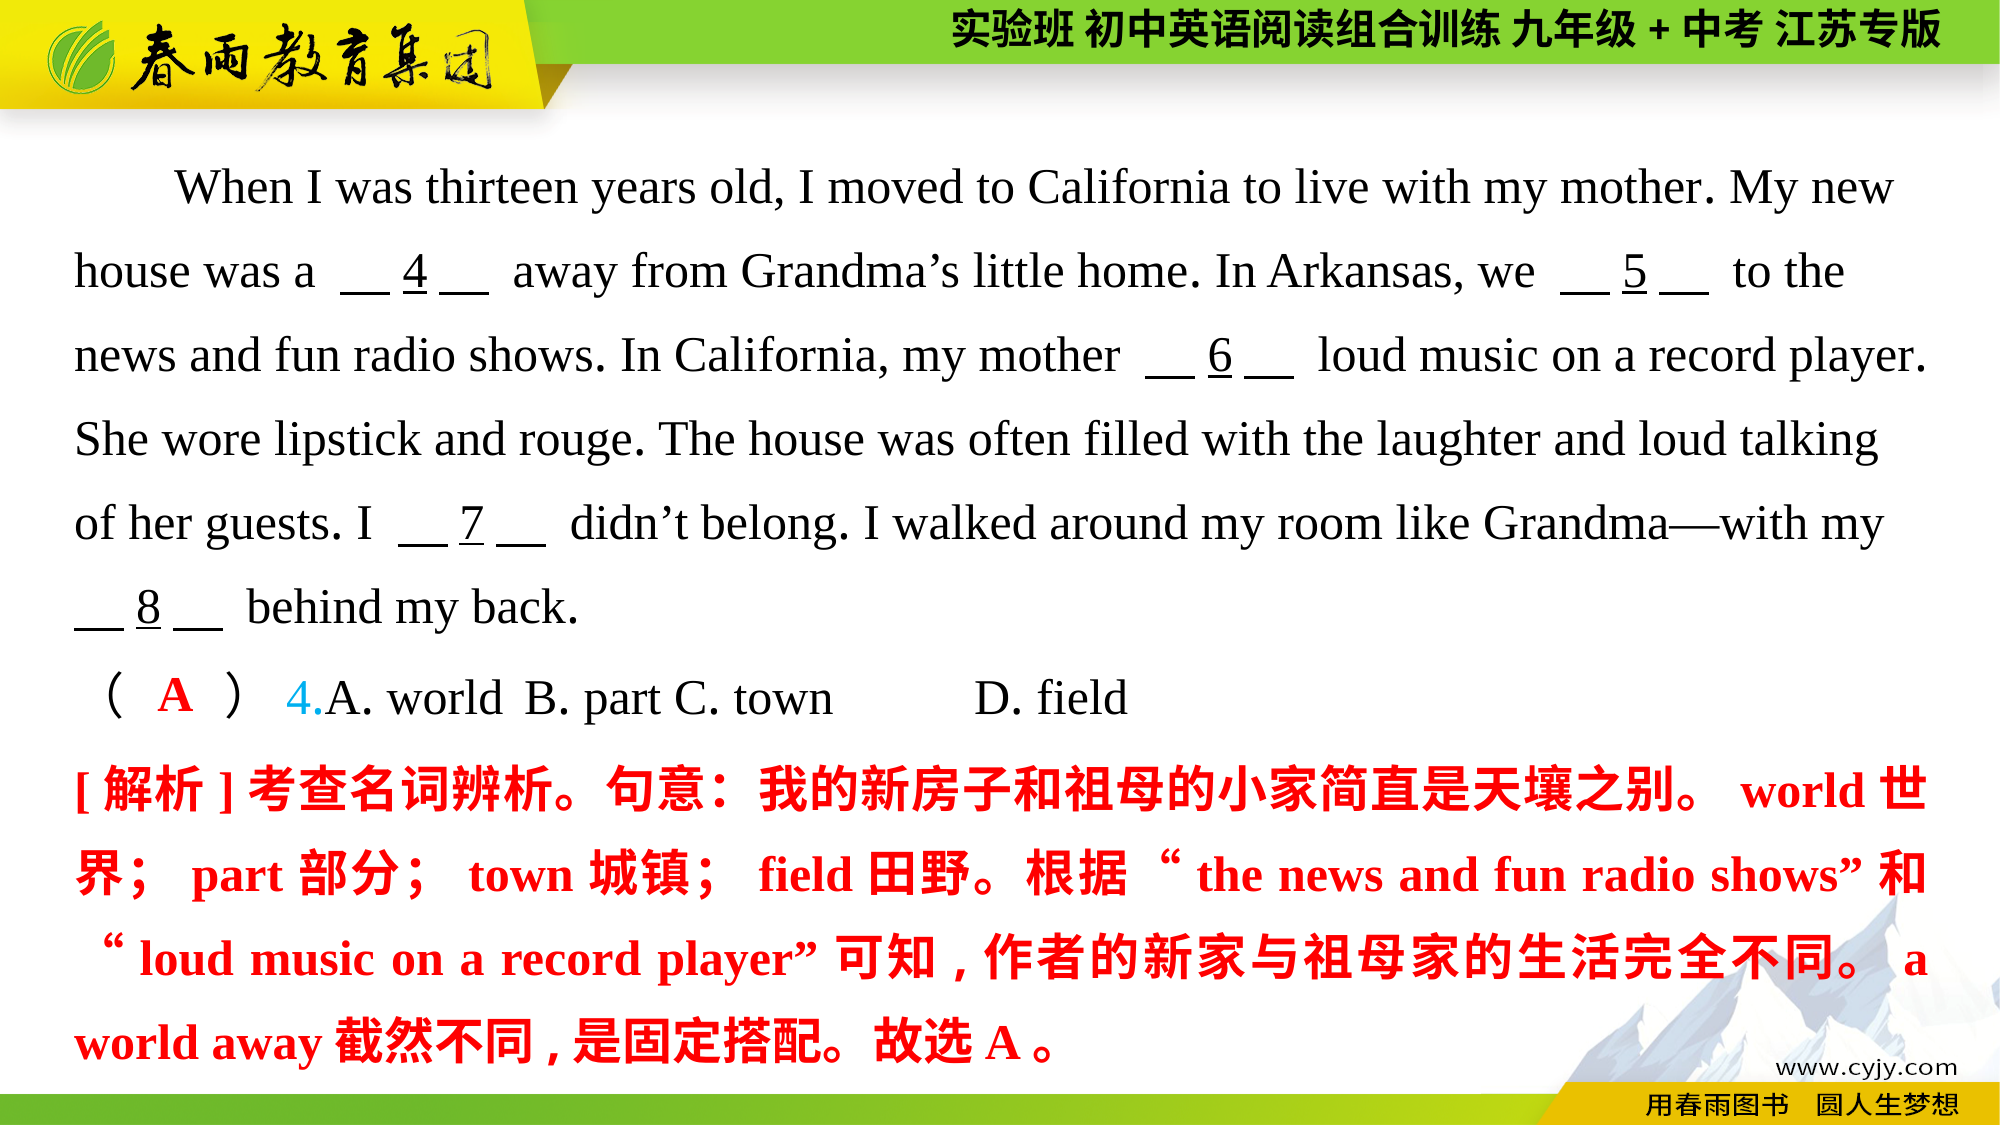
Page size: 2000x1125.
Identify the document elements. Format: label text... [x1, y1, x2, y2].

list When I was thirteen years old, I moved to California to live with my mother. My new house was a 4 away from Grandma’s little home. In Arkansas, we 5 to the news and fun radio shows. In California, my mother 6 loud music on a record player. She wore lipstick and rouge. The house was often filled with the laughter and loud talking of her guests. I 7 didn’t belong. I walked around my room like Grandma—with my 8 behind my back. [59, 122, 1944, 633]
text_box （ ）4.A. world B. part C. town D. field [59, 633, 142, 725]
text_box [解析]考查名词辨析。句意：我的新房子和祖母的小家简直是天壤之别。world世界；part部分；town城镇；field田野。根据“the news and fun radio shows”和“loud music on a record player”可知,作者的新家与祖母家的生活完全不同。a world away截然不同,是固定搭配。故选A。 [59, 725, 1944, 1077]
picture [0, 0, 2000, 1125]
text_box （ ）4.A. world B. part C. town D. field [209, 633, 1944, 725]
text_box A [142, 630, 209, 725]
